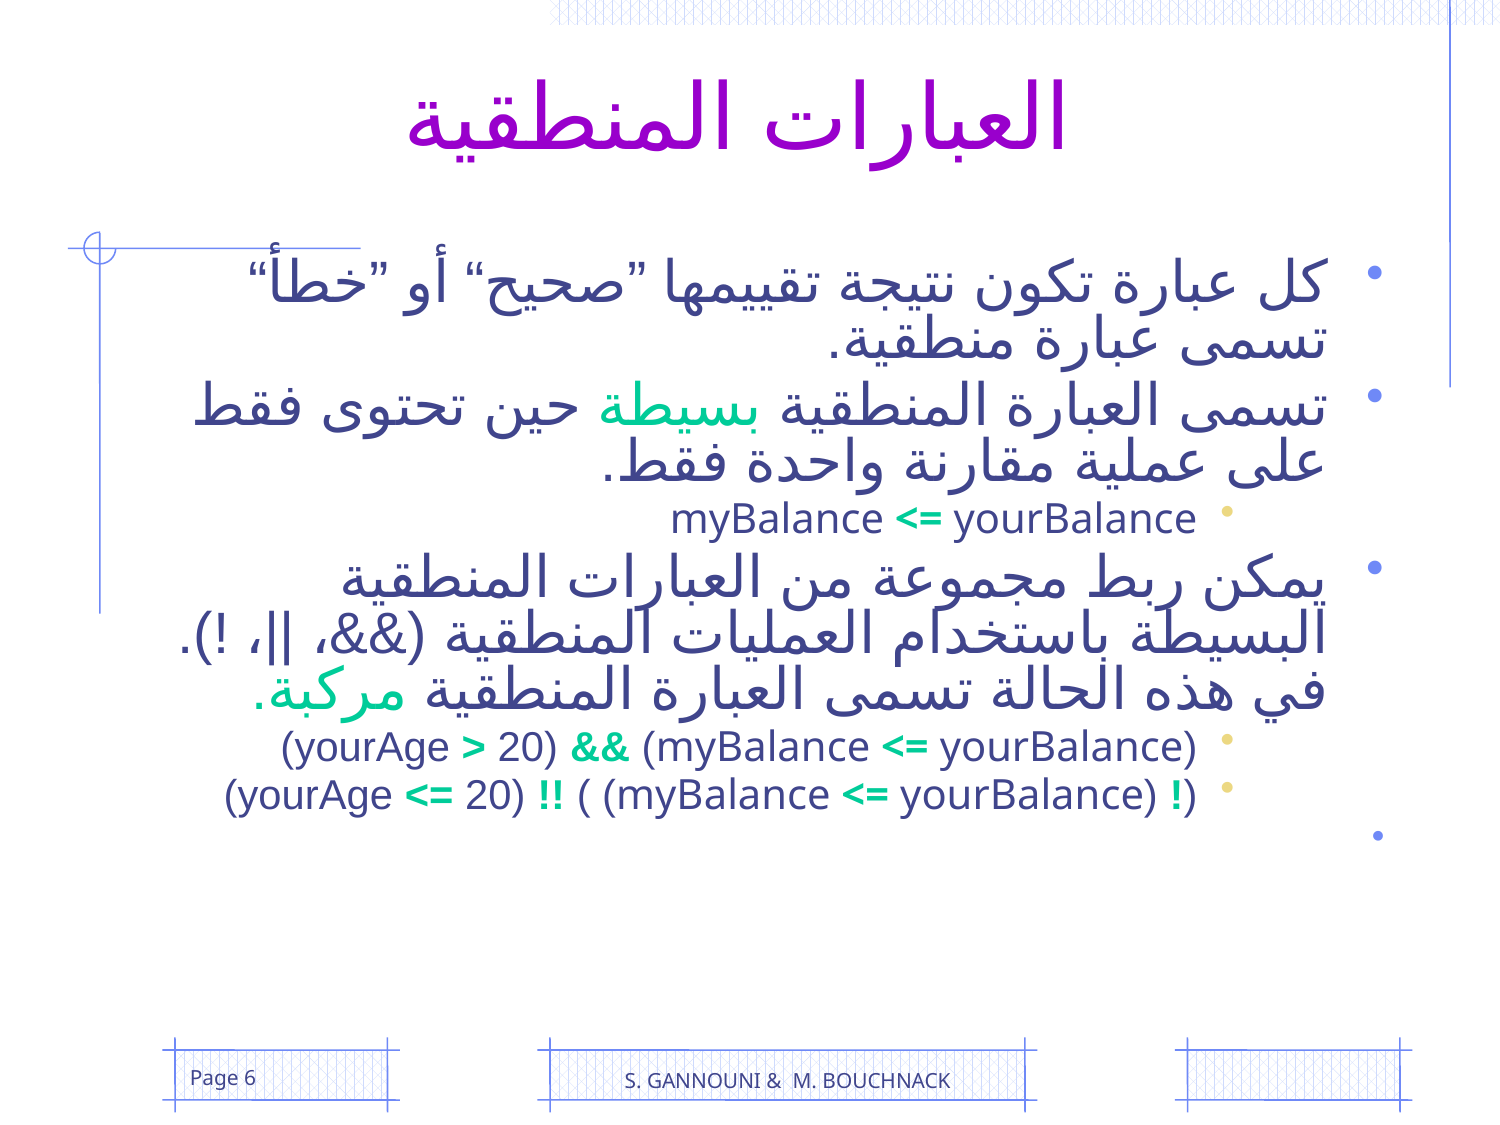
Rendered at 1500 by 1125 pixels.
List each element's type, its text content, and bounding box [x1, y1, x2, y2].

list كل عبارة تكون نتيجة تقييمها ”صحيح“ أو ”خطأ“ تسمى عبارة منطقية. تسمى العبارة المنطقية بسيطة حين تحتوى فقط على عملية مقارنة واحدة فقط. myBalance <= yourBalance يمكن ربط مجموعة من العبارات المنطقية البسيطة باستخدام العمليات المنطقية (&&، ||، !). في هذه الحالة تسمى العبارة المنطقية مركبة. (myBalance <= yourBalance) && (yourAge > 20) (! (myBalance <= yourBalance) ) !! (yourAge <= 20) [124, 249, 1401, 1026]
slide_number Page 6 [174, 1026, 488, 1101]
title العبارات المنطقية [99, 37, 1376, 176]
footer S. GANNOUNI & M. BOUCHNACK [549, 1024, 1026, 1101]
